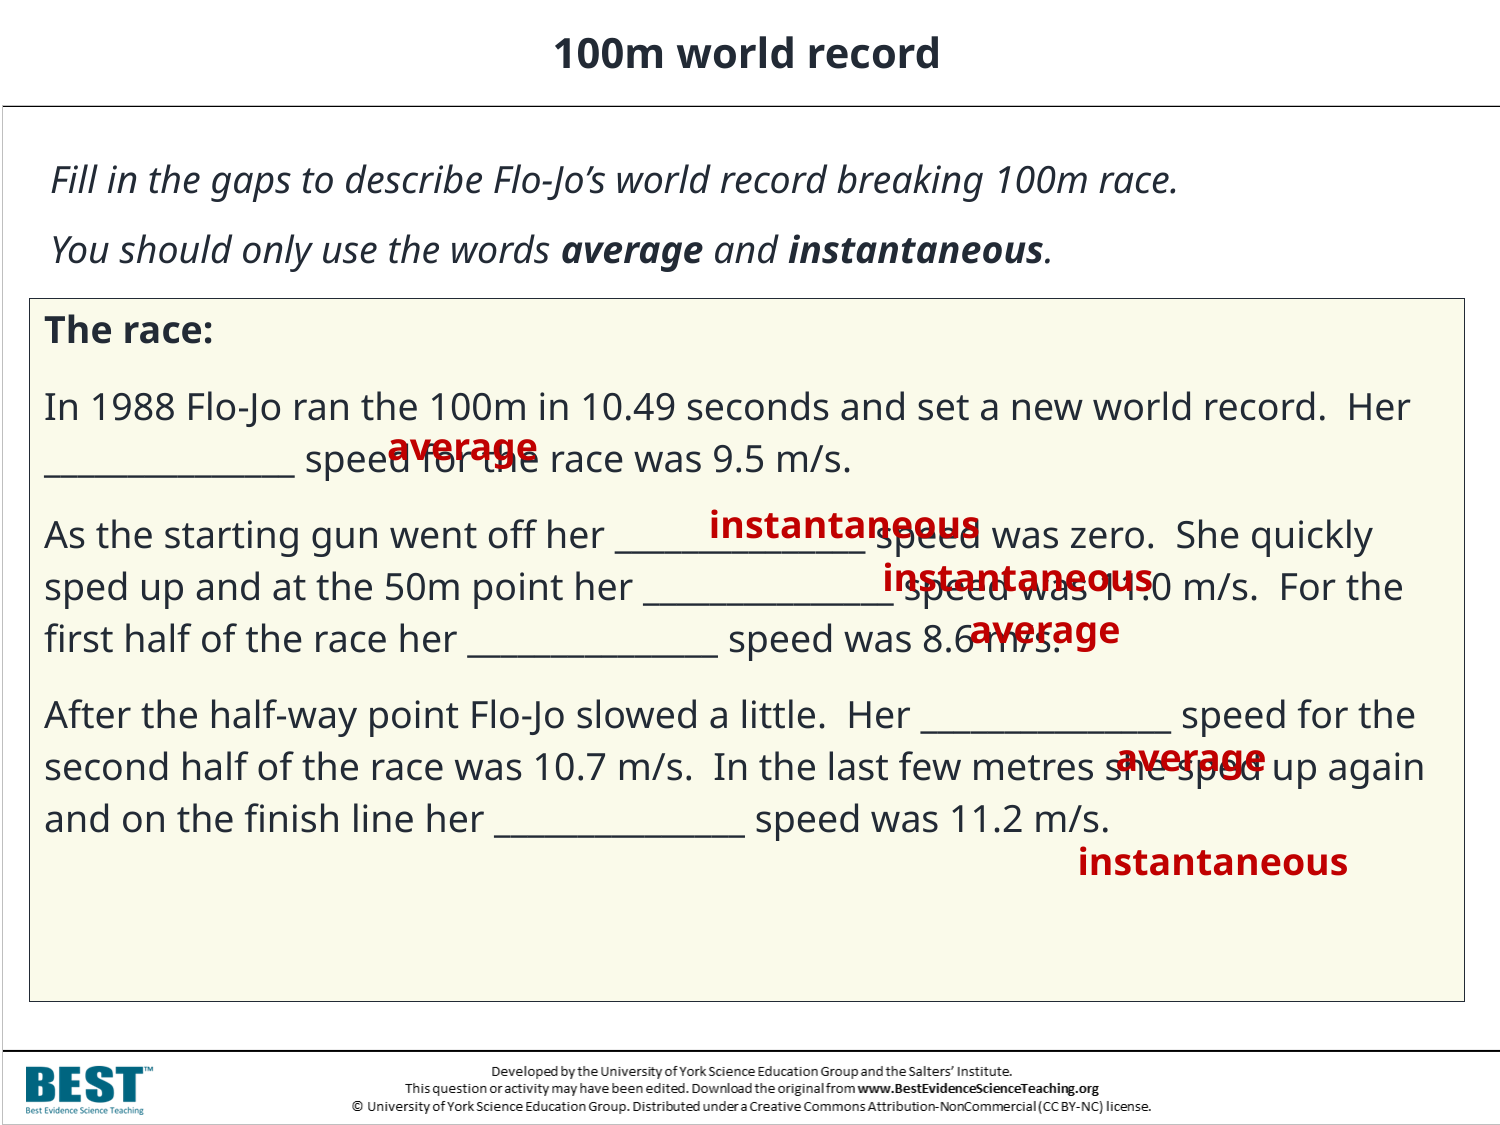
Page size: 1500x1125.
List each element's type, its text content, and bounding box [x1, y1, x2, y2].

picture [2, 105, 1500, 1125]
text_box 100m world record [23, 4, 1471, 99]
